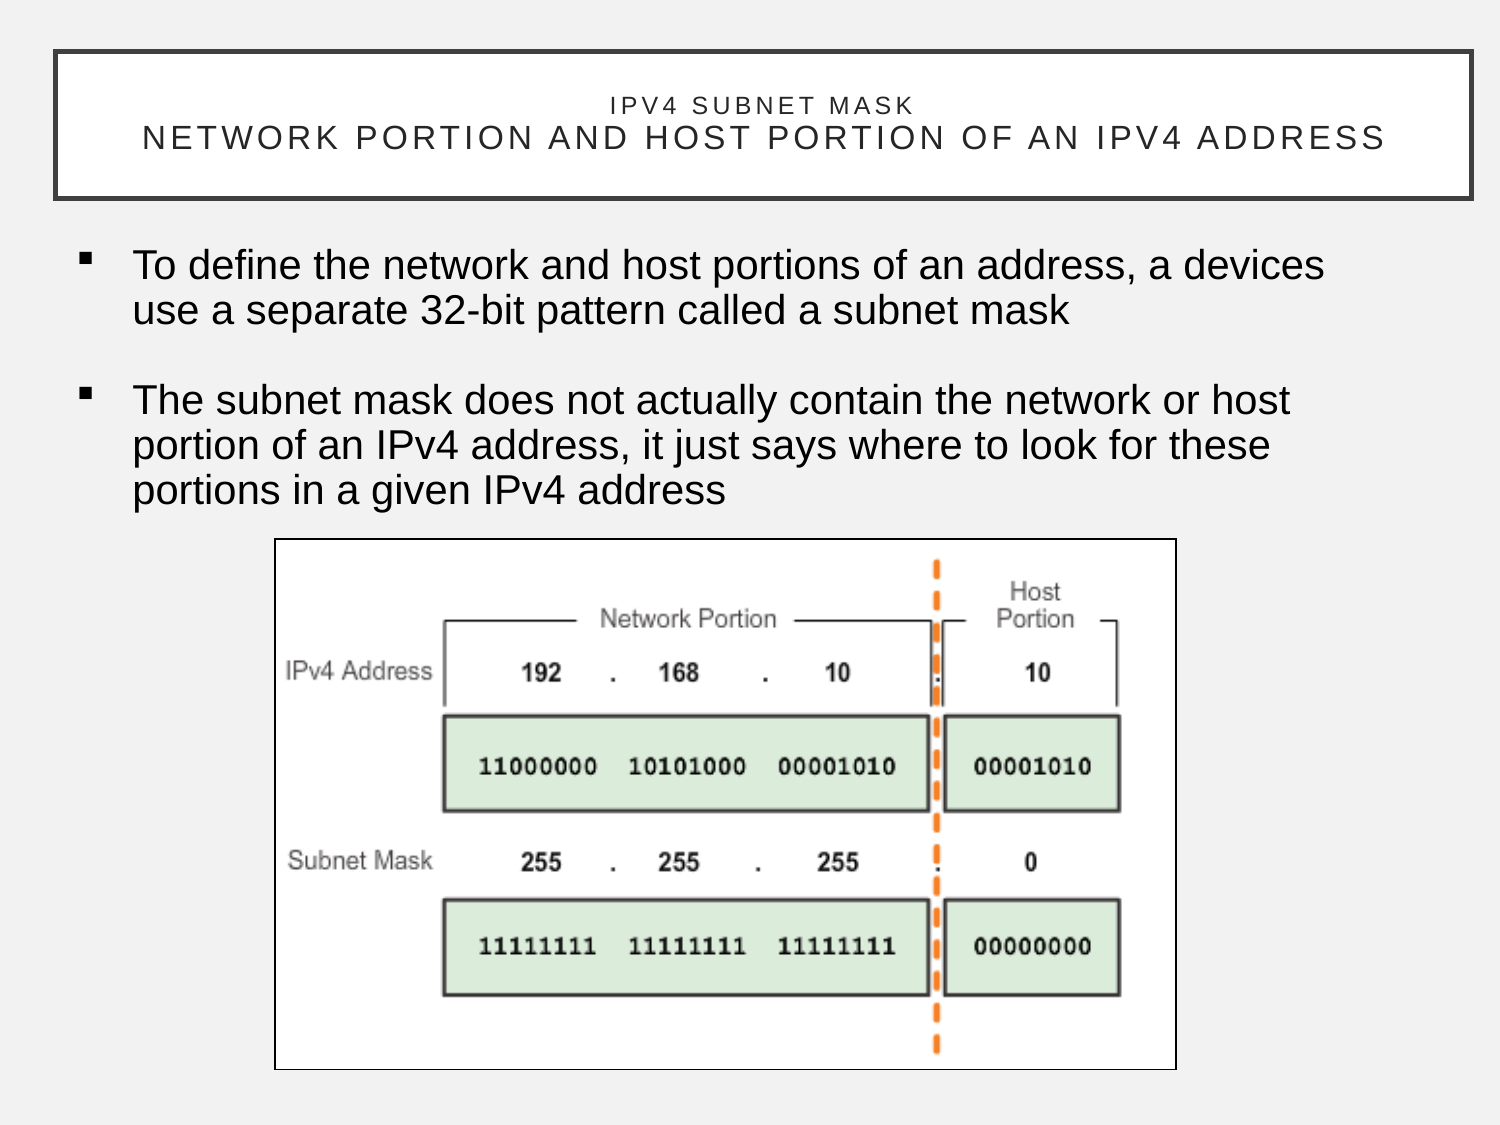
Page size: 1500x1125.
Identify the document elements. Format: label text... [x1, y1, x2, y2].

text_box To define the network and host portions of an address, a devices use a separate 32-bit pattern called a subnet mask The subnet mask does not actually contain the network or host portion of an IPv4 address, it just says where to look for these portions in a given IPv4 address [61, 235, 1401, 521]
title IPv4 Subnet Mask Network Portion and Host Portion of an IPv4 Address [53, 49, 1474, 201]
picture [275, 539, 1176, 1069]
